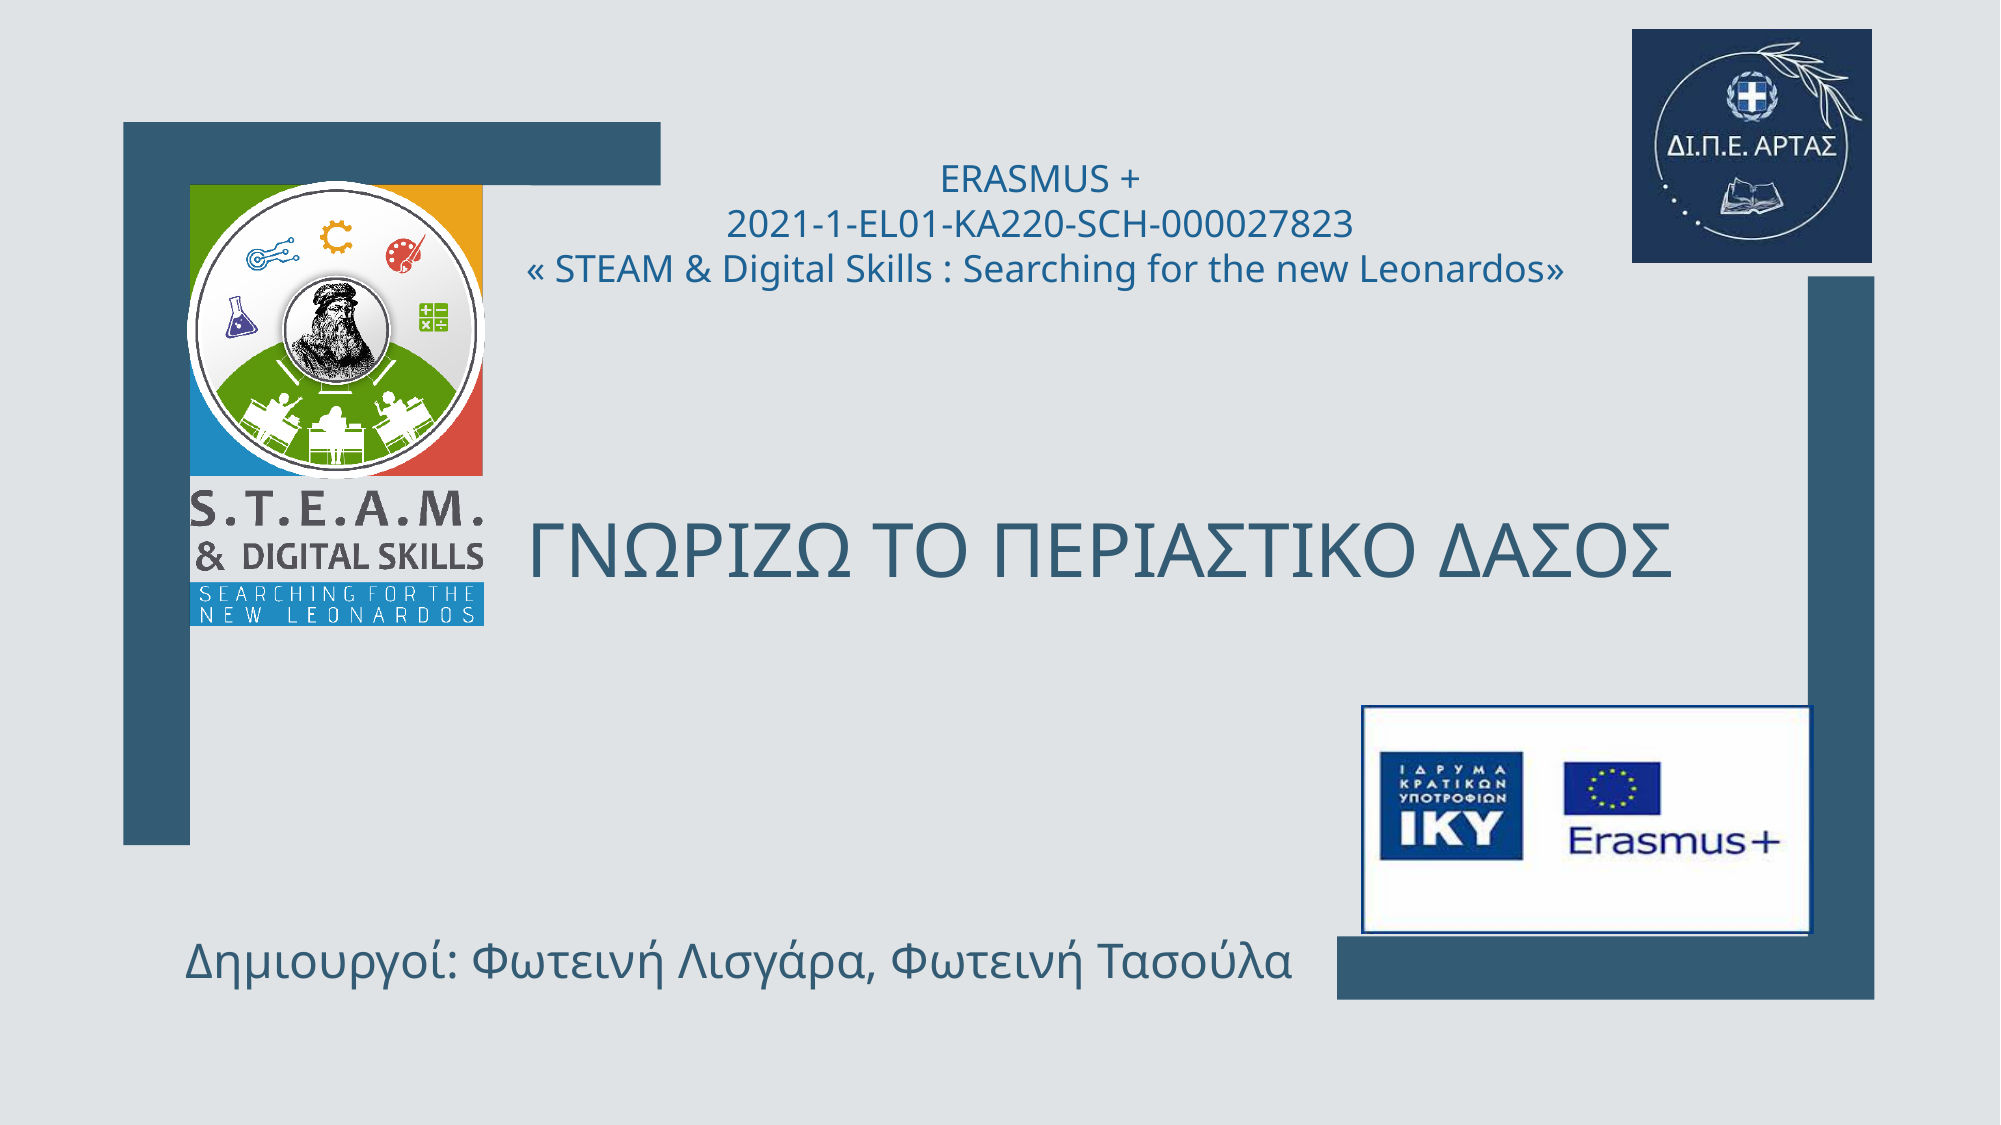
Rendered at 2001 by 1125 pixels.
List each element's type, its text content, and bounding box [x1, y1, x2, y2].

title ΓΝΩΡΙΖΩ ΤΟ ΠΕΡΙΑΣΤΙΚΟ ΔΑΣΟΣ [485, 404, 1779, 601]
picture [1632, 29, 1872, 263]
text_box ERASMUS + 2021-1-EL01-KA220-SCH-000027823 « STEAM & Digital Skills : Searching for the new Leonardos» [117, 147, 1964, 298]
subtitle Δημιουργοί: Φωτεινή Λισγάρα, Φωτεινή Τασούλα [170, 729, 1671, 1002]
picture [1361, 705, 1814, 935]
picture [187, 181, 485, 626]
